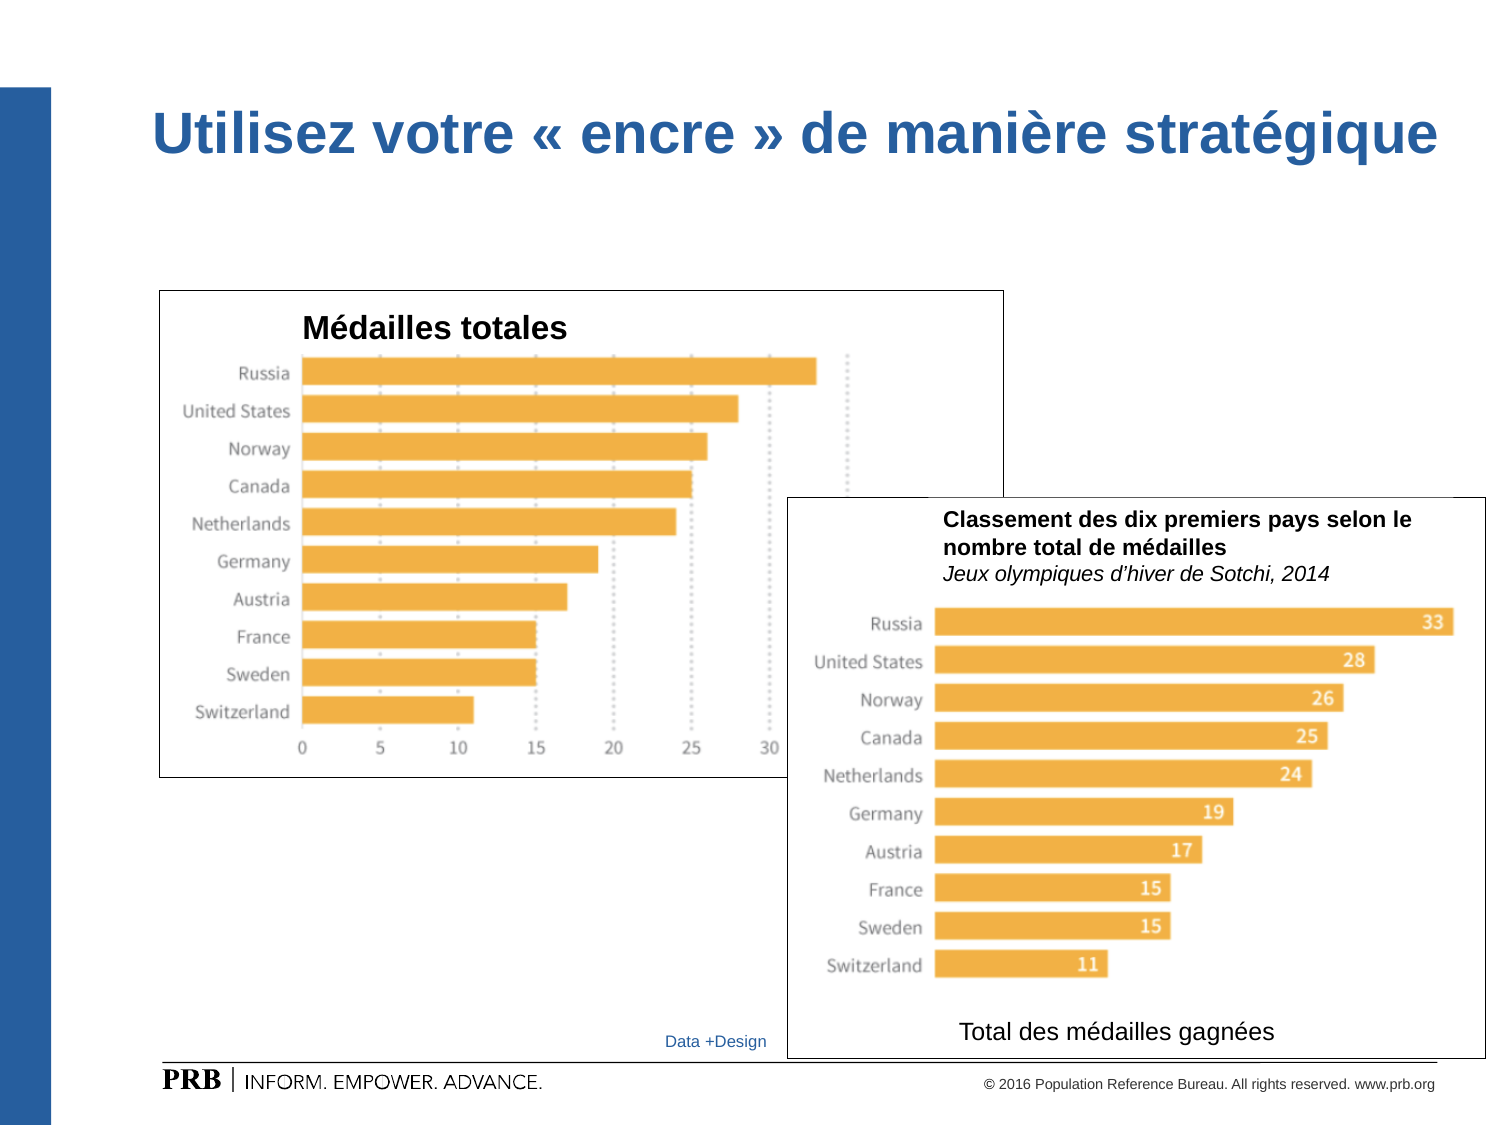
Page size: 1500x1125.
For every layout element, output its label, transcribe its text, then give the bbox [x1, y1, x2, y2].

text_box Data +Design [650, 1022, 782, 1058]
picture [787, 497, 1486, 1059]
title Utilisez votre « encre » de manière stratégique [137, 87, 1486, 250]
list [158, 290, 1004, 779]
